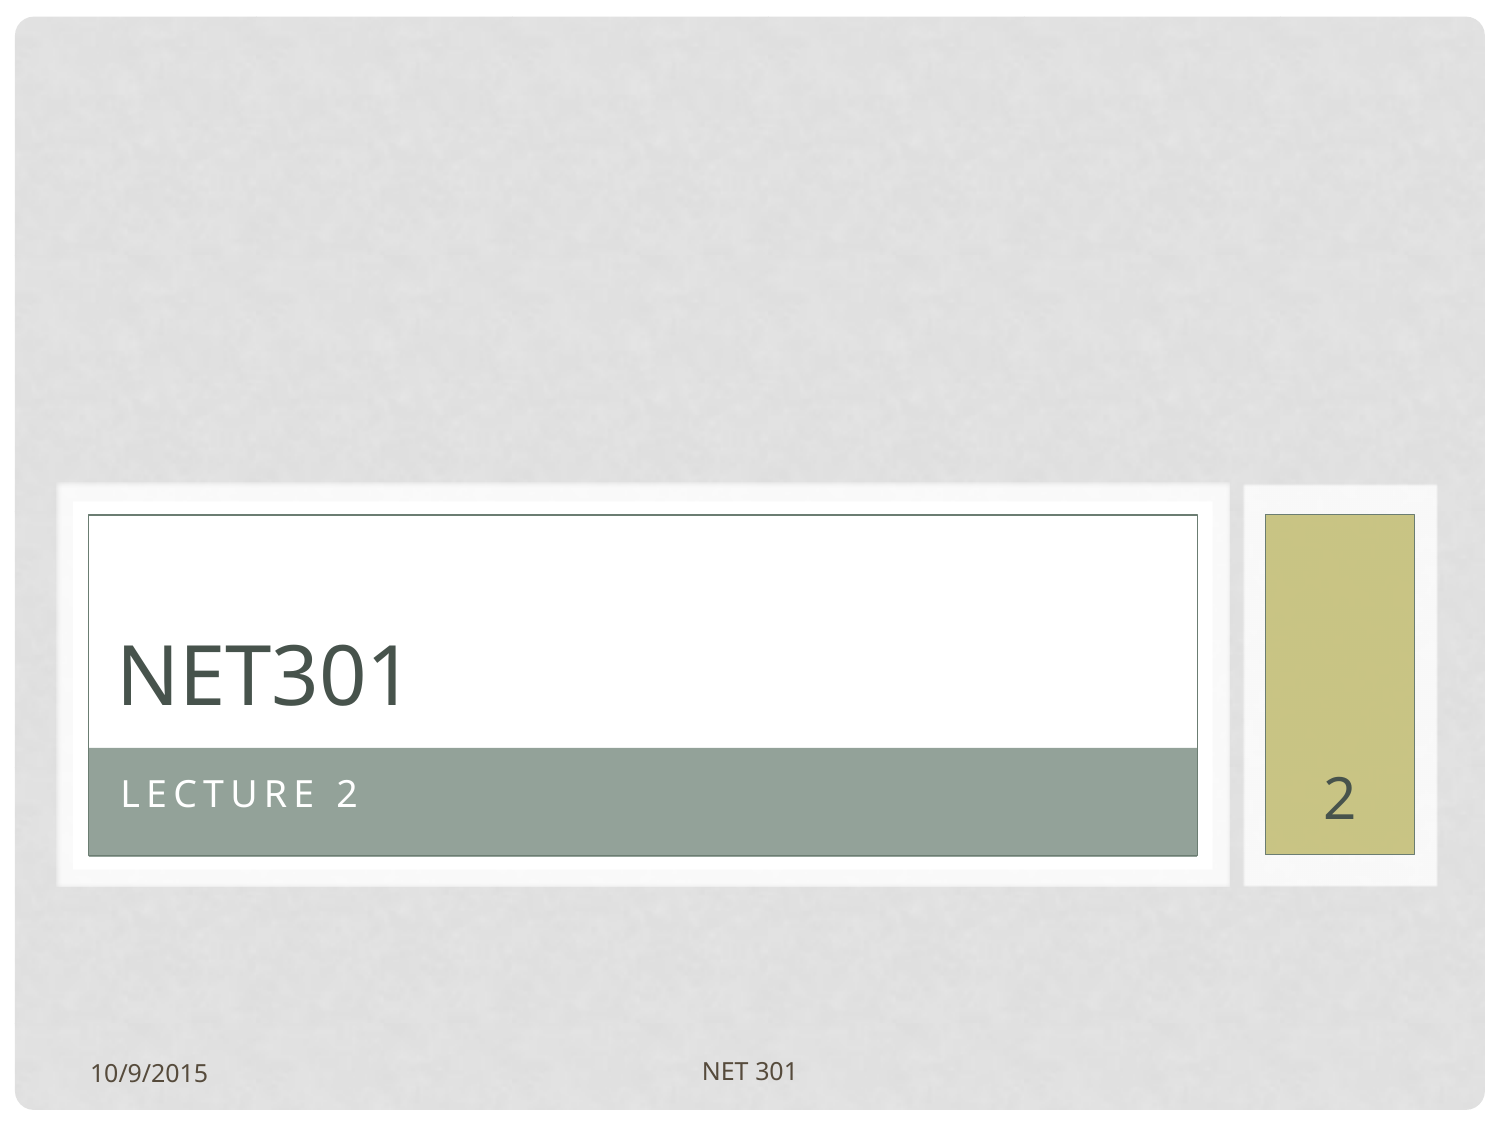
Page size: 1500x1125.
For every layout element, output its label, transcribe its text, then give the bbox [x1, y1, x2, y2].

slide_number 2 [1277, 758, 1403, 834]
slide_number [75, 1042, 425, 1103]
footer NET 301 [512, 1042, 988, 1103]
subtitle Lecture 2 [105, 762, 1181, 838]
title NET301 [99, 529, 1187, 730]
